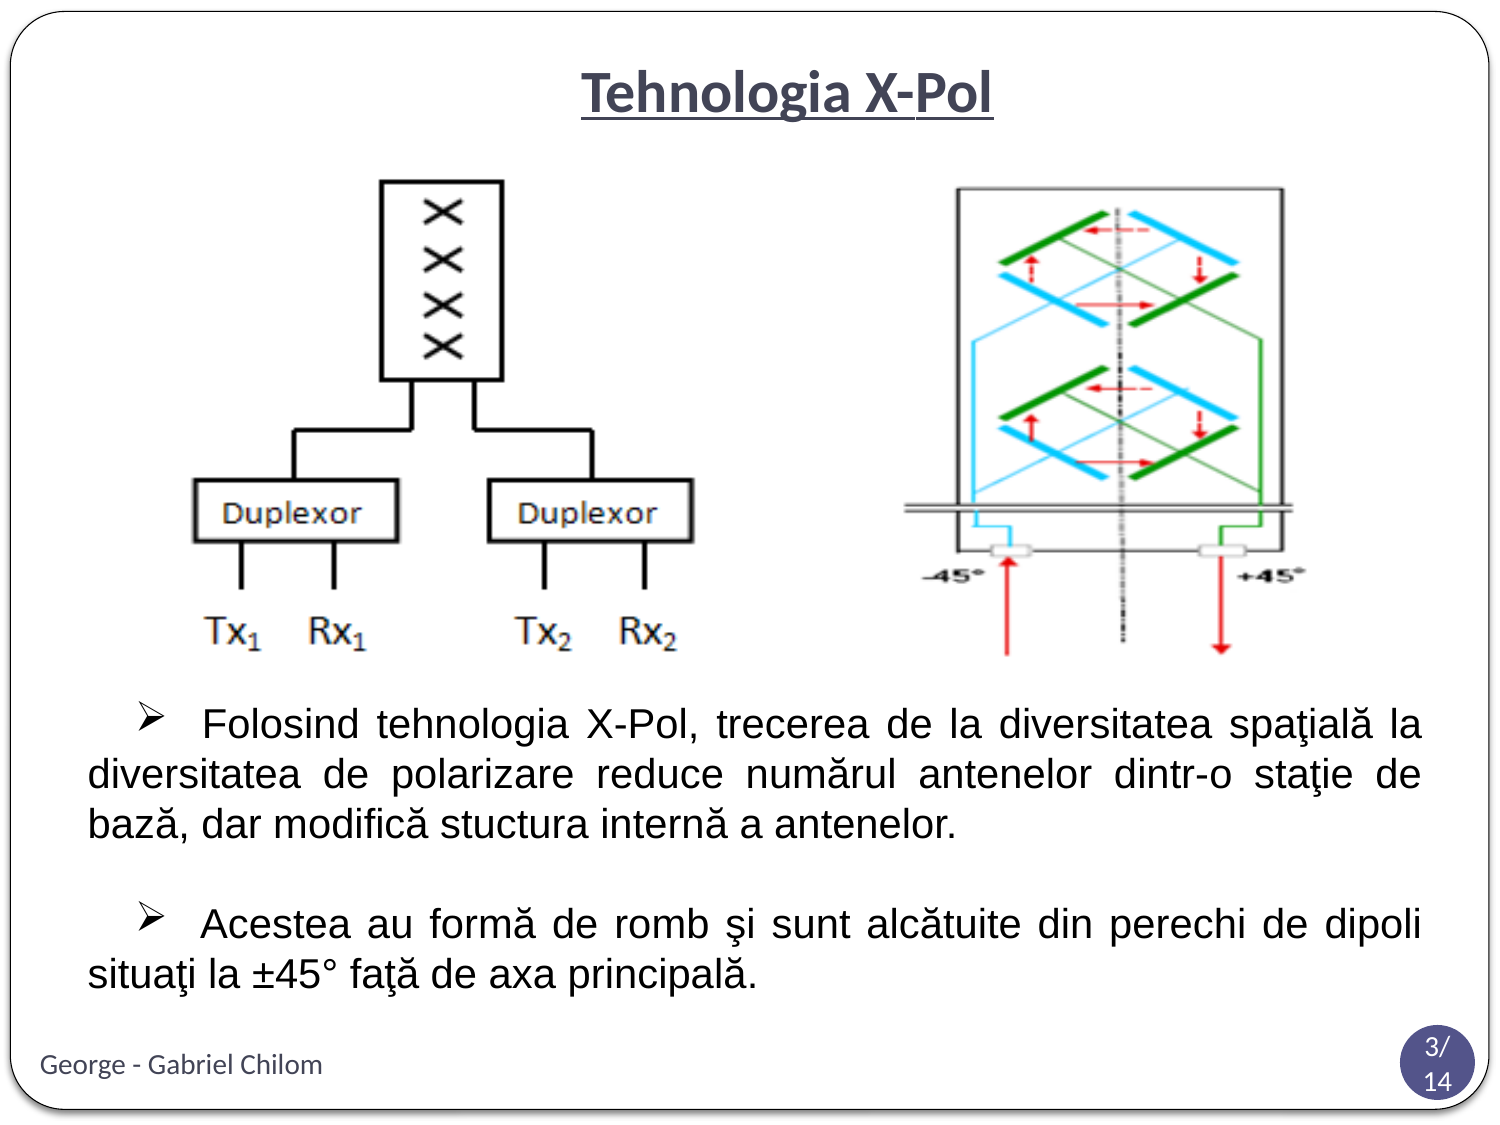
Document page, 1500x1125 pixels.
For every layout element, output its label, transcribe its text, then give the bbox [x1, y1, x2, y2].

picture [899, 162, 1311, 663]
slide_number 3/14 [1399, 1024, 1475, 1100]
title Tehnologia X-Pol [149, 44, 1426, 233]
footer George - Gabriel Chilom [24, 1025, 675, 1100]
text_box Folosind tehnologia X-Pol, trecerea de la diversitatea spaţială la diversitatea de polarizare reduce numărul antenelor dintr-o staţie de bază, dar modifică stuctura internă a antenelor. Acestea au formă de romb şi sunt alcătuite din perechi de dipoli situaţi la ±45° faţă de axa principală. [37, 689, 1438, 1004]
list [187, 162, 708, 663]
